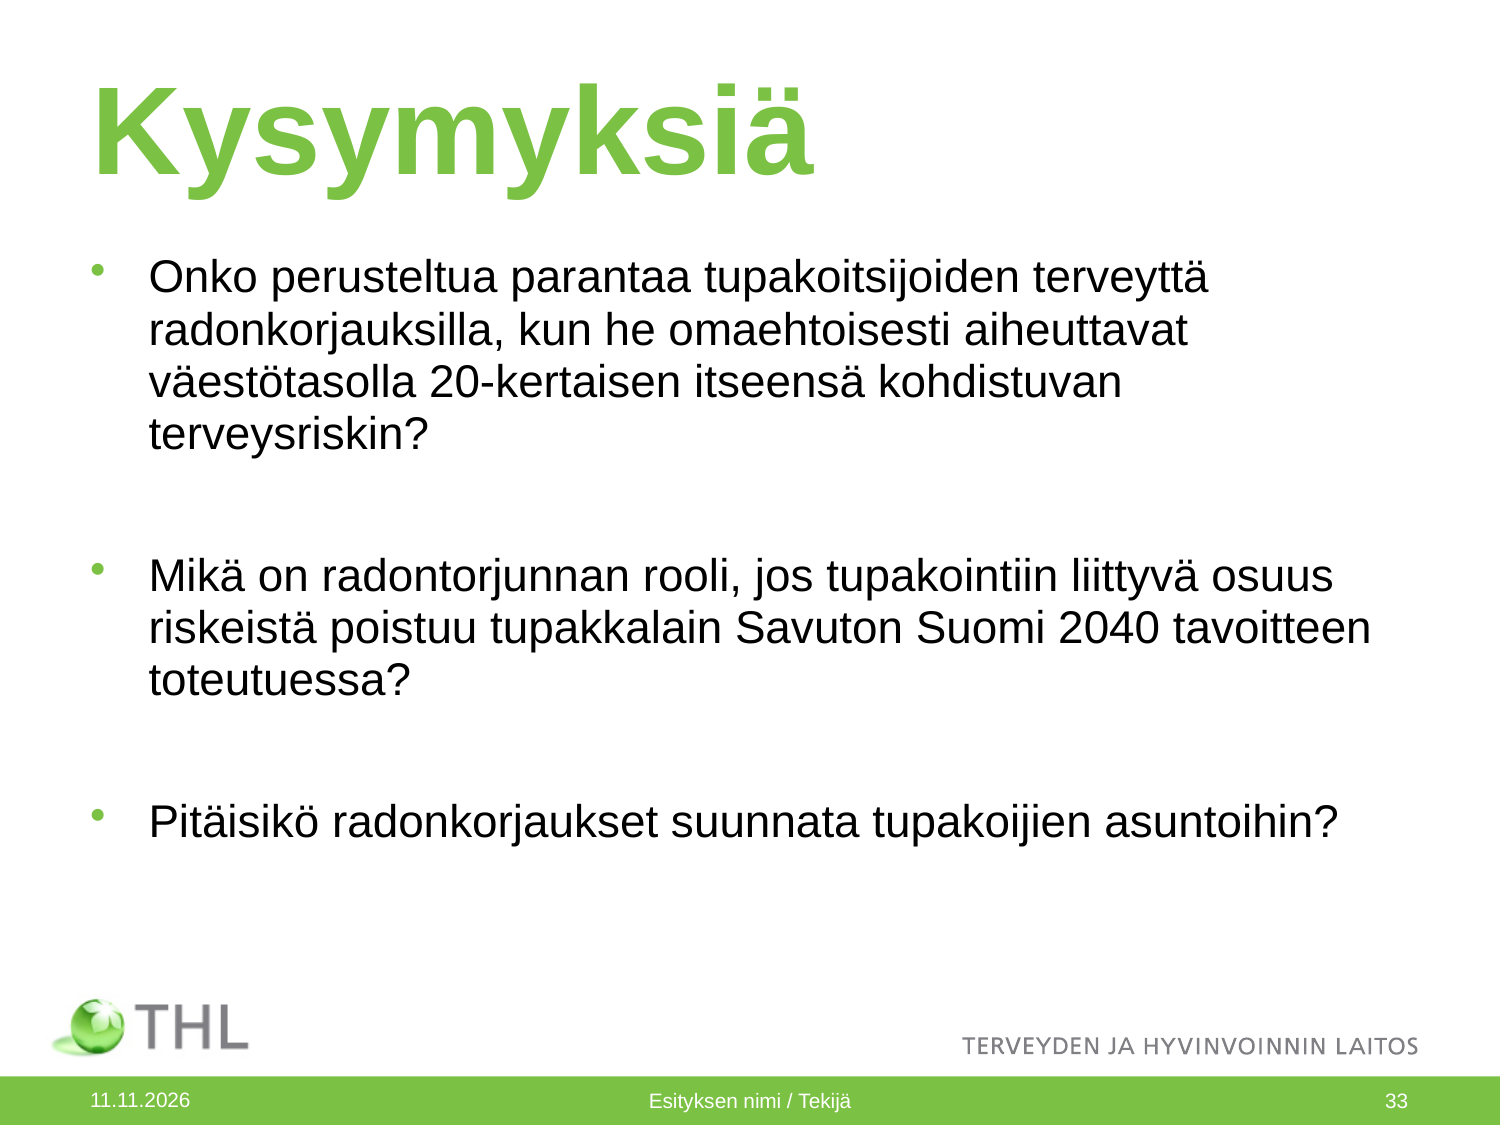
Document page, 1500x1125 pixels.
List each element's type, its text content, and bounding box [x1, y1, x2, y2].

picture [24, 983, 275, 1067]
slide_number 33 [1245, 1082, 1424, 1118]
title Kysymyksiä [76, 42, 1424, 209]
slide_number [74, 1080, 255, 1118]
footer Esityksen nimi / Tekijä [253, 1082, 1245, 1118]
list Onko perusteltua parantaa tupakoitsijoiden terveyttä radonkorjauksilla, kun he omaehtoisesti aiheuttavat väestötasolla 20-kertaisen itseensä kohdistuvan terveysriskin? Mikä on radontorjunnan rooli, jos tupakointiin liittyvä osuus riskeistä poistuu tupakkalain Savuton Suomi 2040 tavoitteen toteutuessa? Pitäisikö radonkorjaukset suunnata tupakoijien asuntoihin? [74, 243, 1424, 965]
